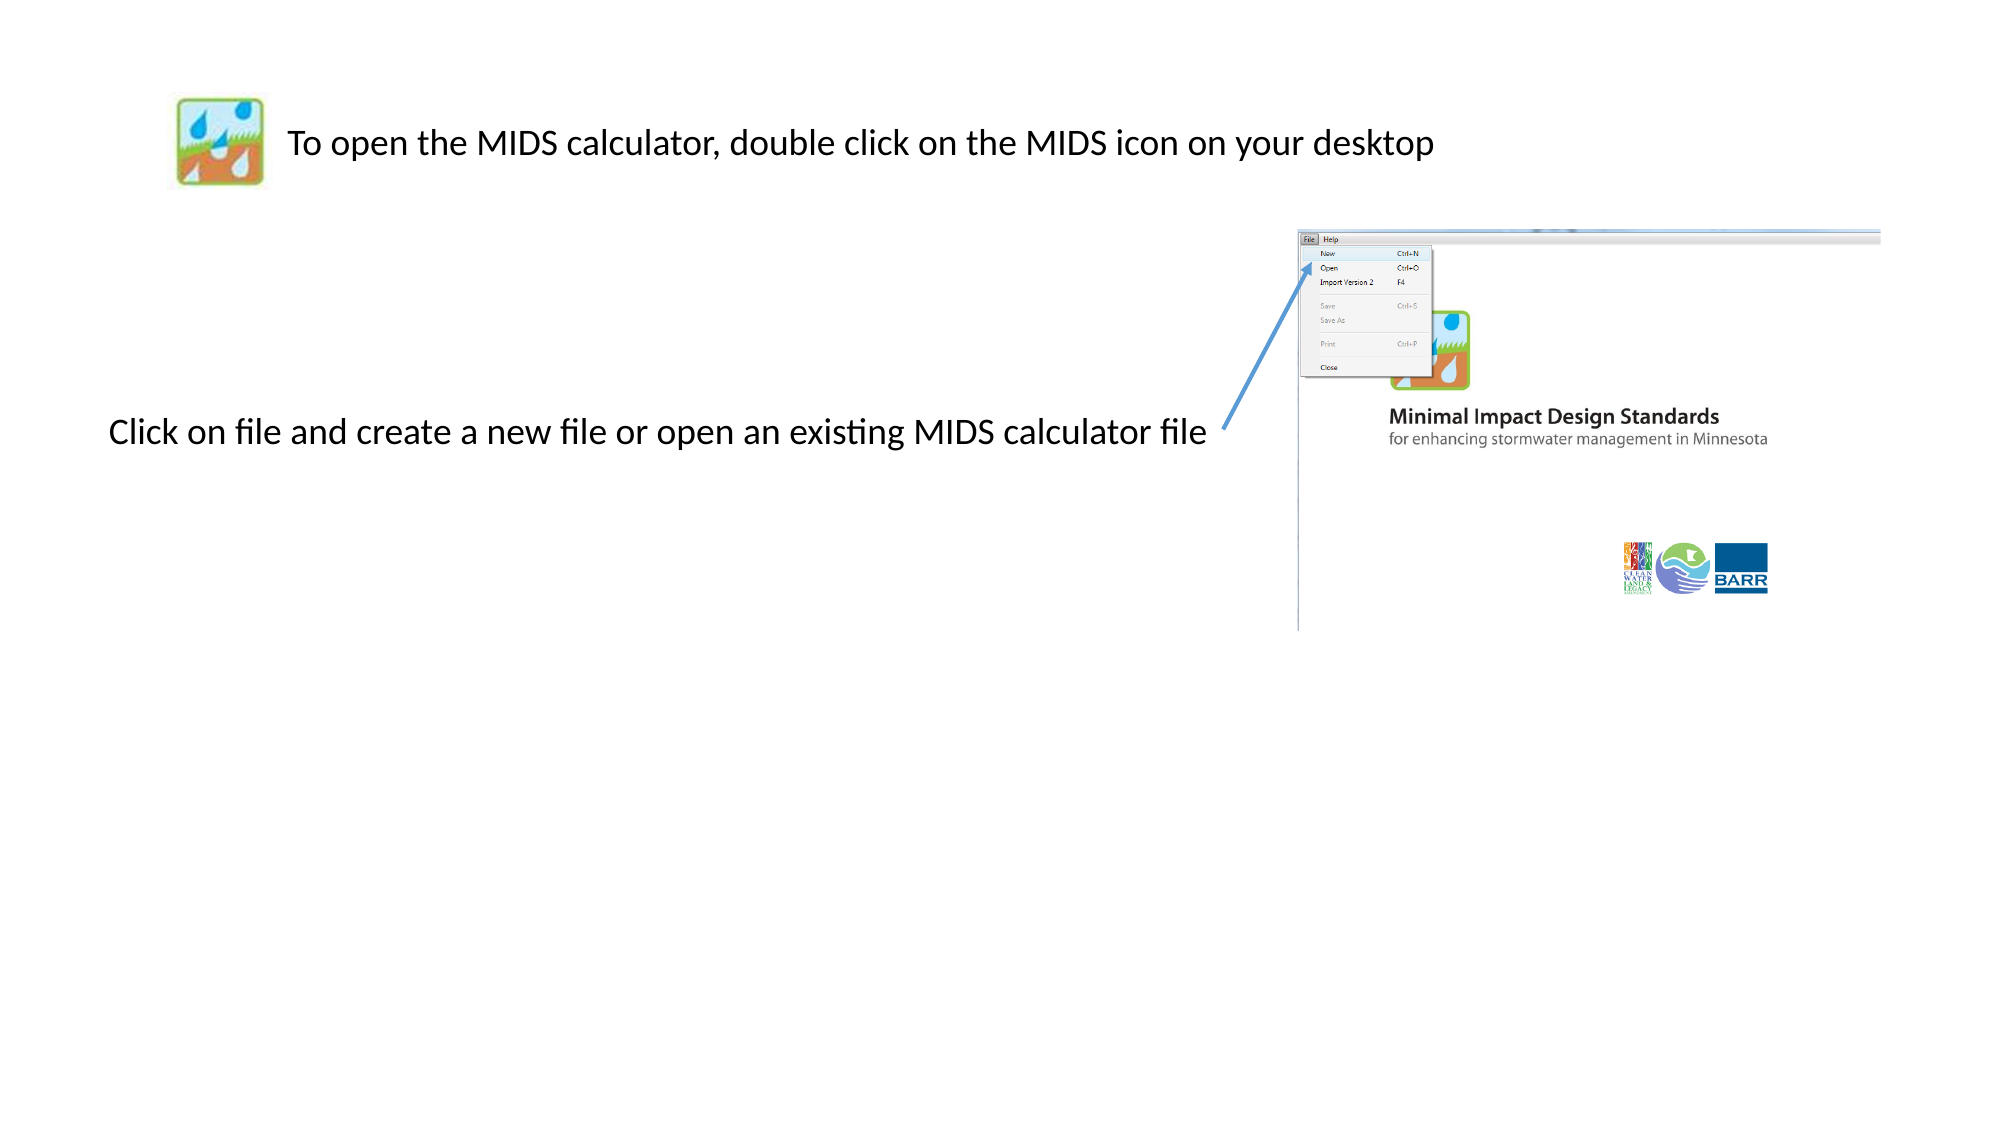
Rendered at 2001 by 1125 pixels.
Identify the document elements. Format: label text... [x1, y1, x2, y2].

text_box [1223, 261, 1312, 430]
picture [1297, 229, 1881, 631]
picture [166, 92, 273, 191]
text_box To open the MIDS calculator, double click on the MIDS icon on your desktop [273, 110, 1611, 171]
text_box Click on file and create a new file or open an existing MIDS calculator file [48, 399, 1224, 460]
